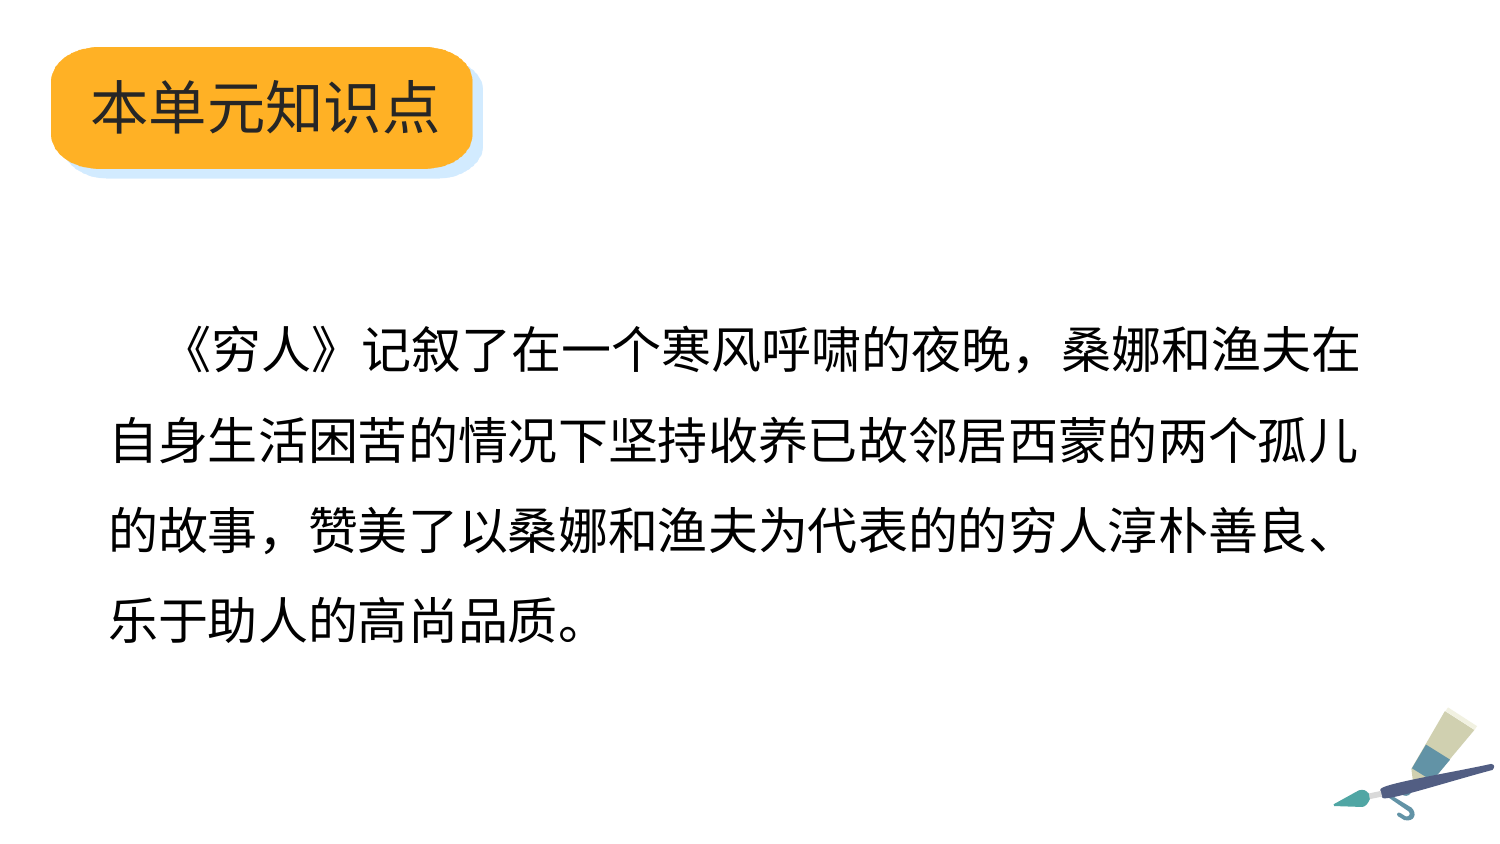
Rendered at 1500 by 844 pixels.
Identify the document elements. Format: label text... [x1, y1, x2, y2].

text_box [1358, 708, 1481, 844]
picture [51, 47, 483, 179]
text_box 《穷人》记叙了在一个寒风呼啸的夜晚，桑娜和渔夫在自身生活困苦的情况下坚持收养已故邻居西蒙的两个孤儿的故事，赞美了以桑娜和渔夫为代表的的穷人淳朴善良、乐于助人的高尚品质。 [96, 269, 1403, 656]
